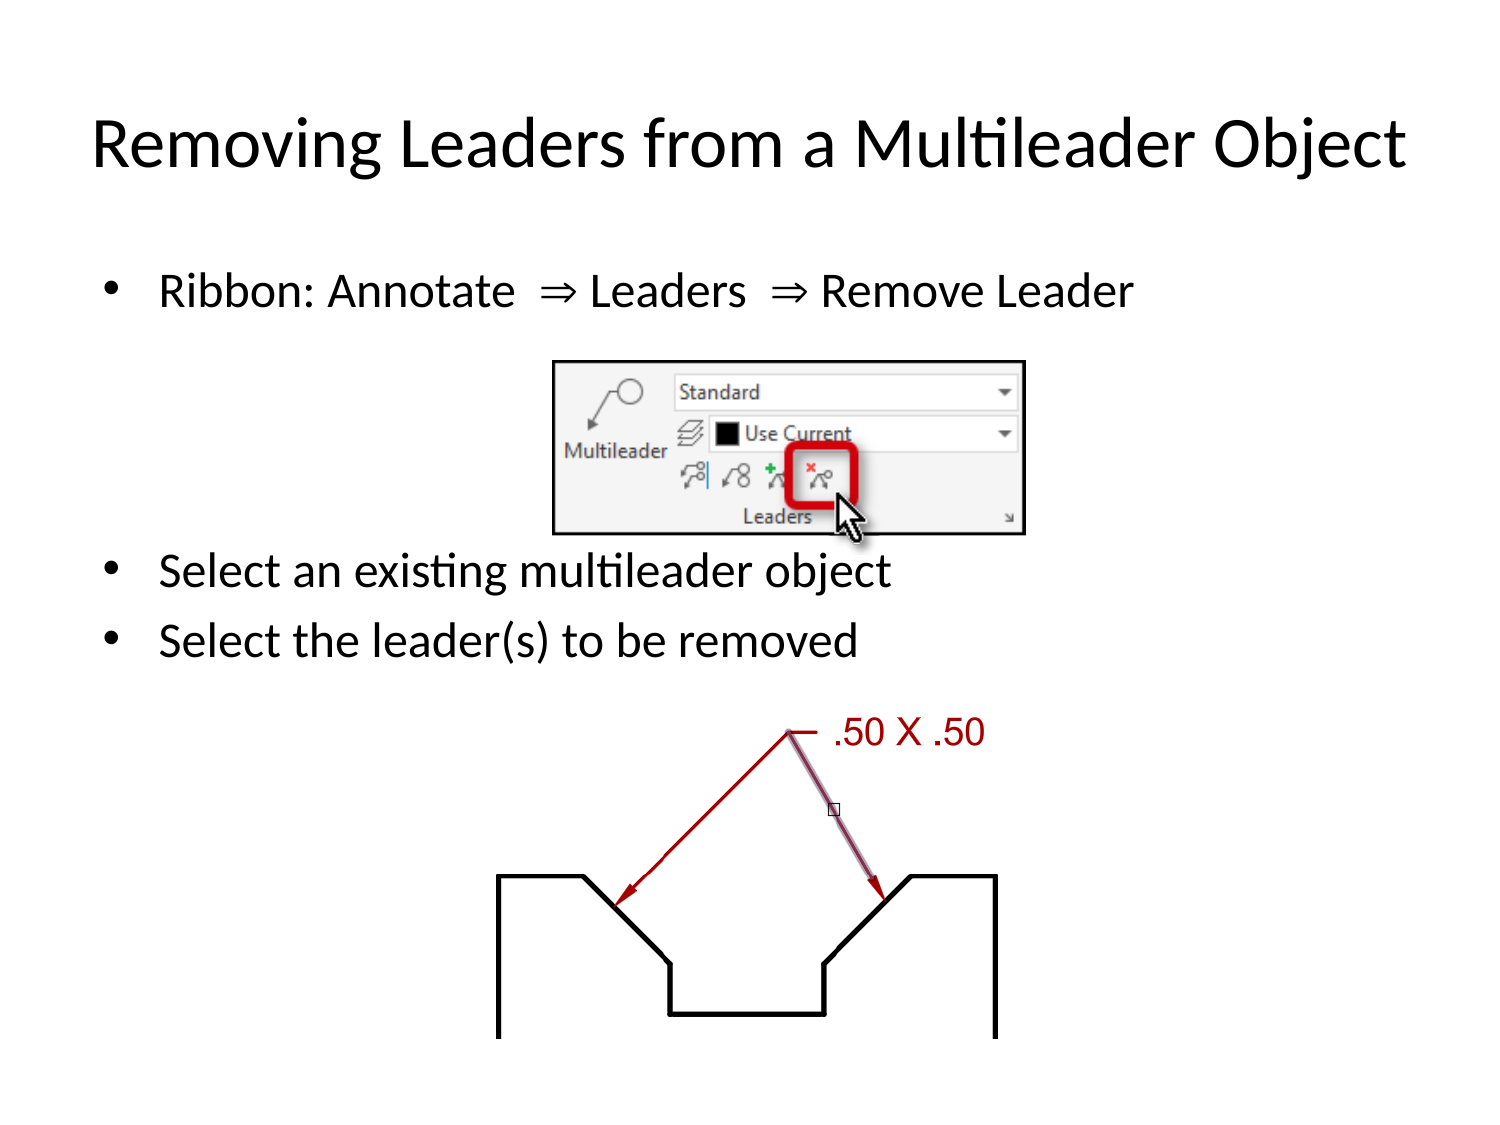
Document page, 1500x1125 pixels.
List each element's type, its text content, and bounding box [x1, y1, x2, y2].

list Ribbon: Annotate  Leaders  Remove Leader Select an existing multileader object Select the leader(s) to be removed [87, 249, 1313, 1075]
title Removing Leaders from a Multileader Object [75, 45, 1425, 233]
picture [490, 710, 1010, 1039]
picture [552, 359, 1026, 555]
